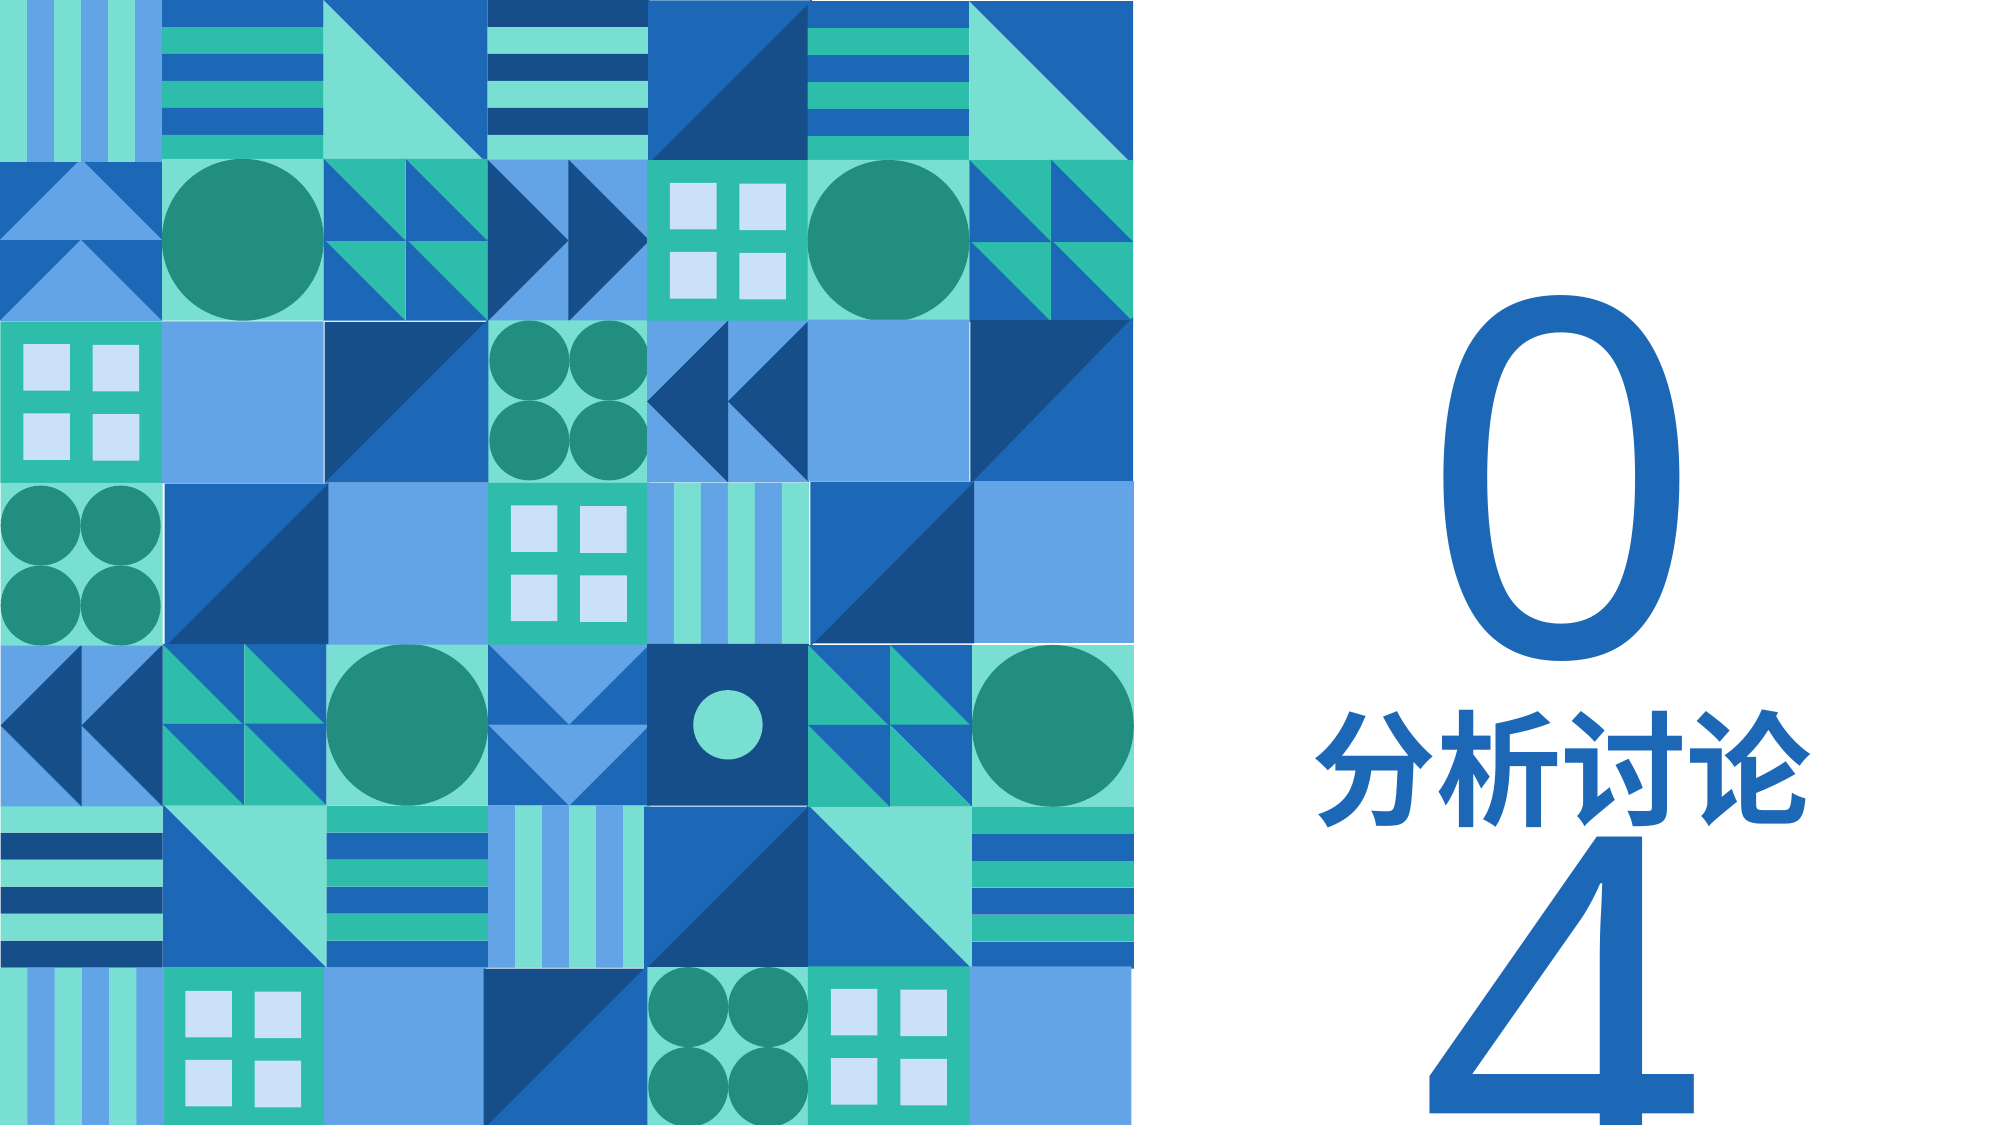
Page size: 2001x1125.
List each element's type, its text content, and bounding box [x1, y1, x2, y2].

list 04 [1273, 218, 1850, 700]
list 分析讨论 [1273, 700, 1850, 839]
